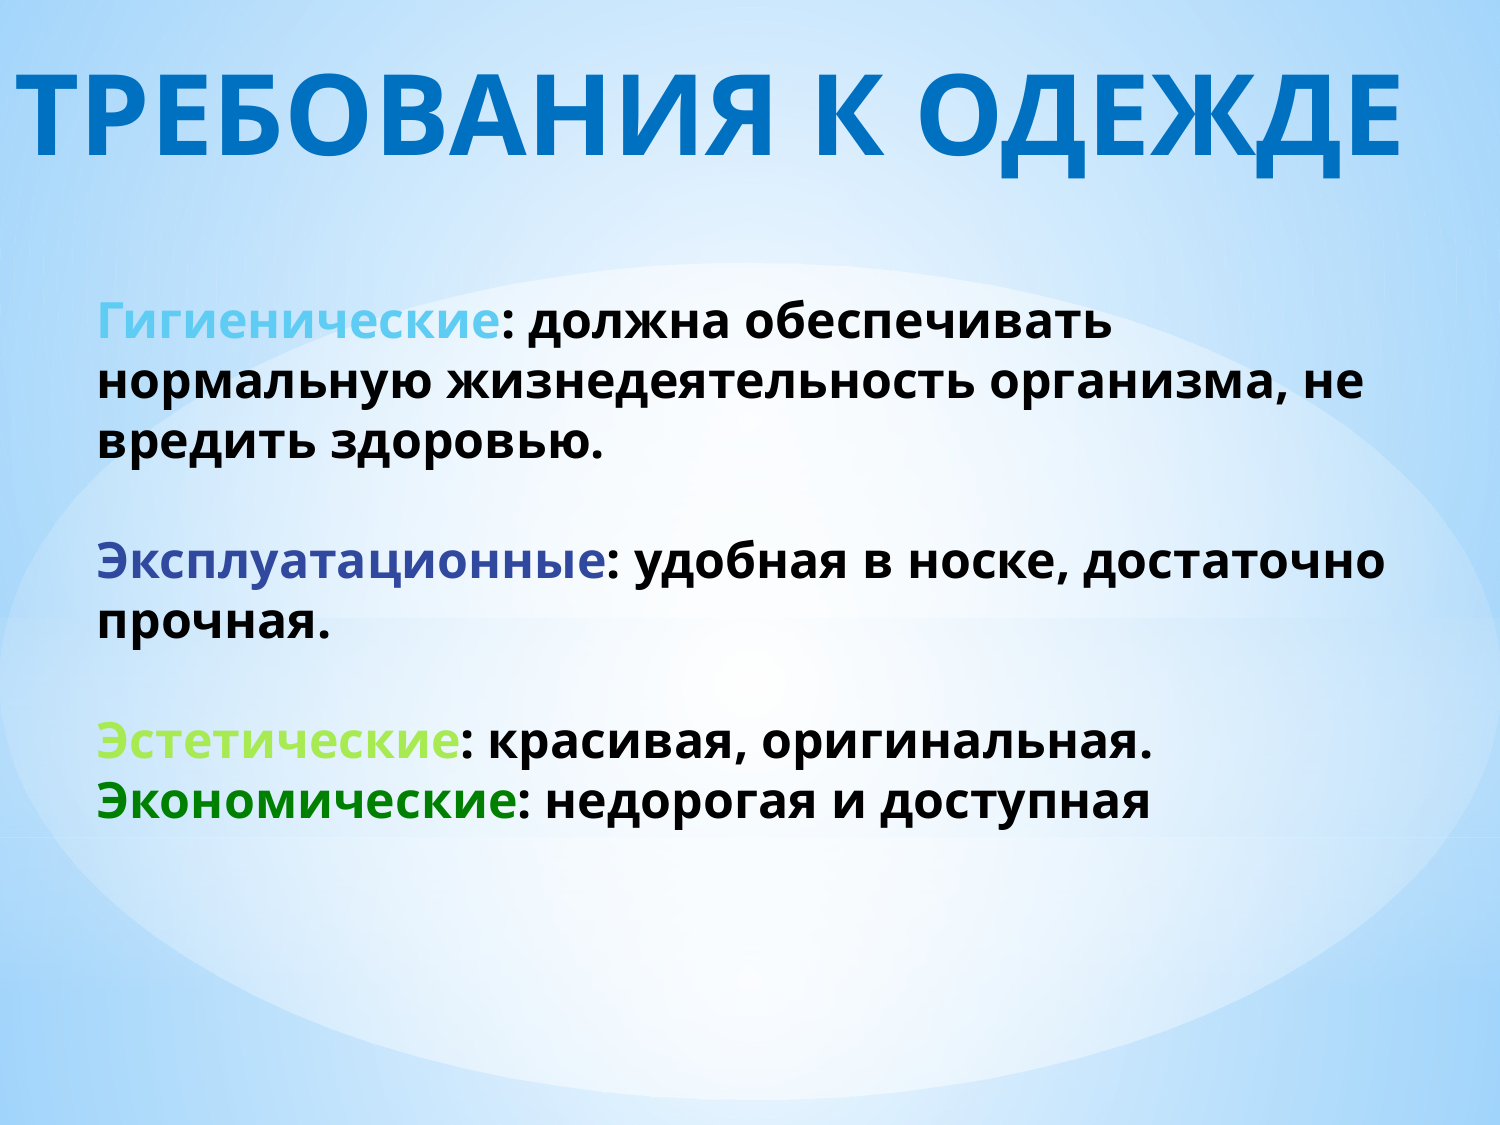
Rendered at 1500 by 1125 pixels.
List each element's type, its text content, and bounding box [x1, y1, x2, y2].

text_box ТРЕБОВАНИЯ К ОДЕЖДЕ [0, 35, 1421, 185]
text_box Гигиенические: должна обеспечивать нормальную жизнедеятельность организма, не вредить здоровью. Эксплуатационные: удобная в носке, достаточно прочная. Эстетические: красивая, оригинальная. Экономические: недорогая и доступная [82, 281, 1407, 836]
